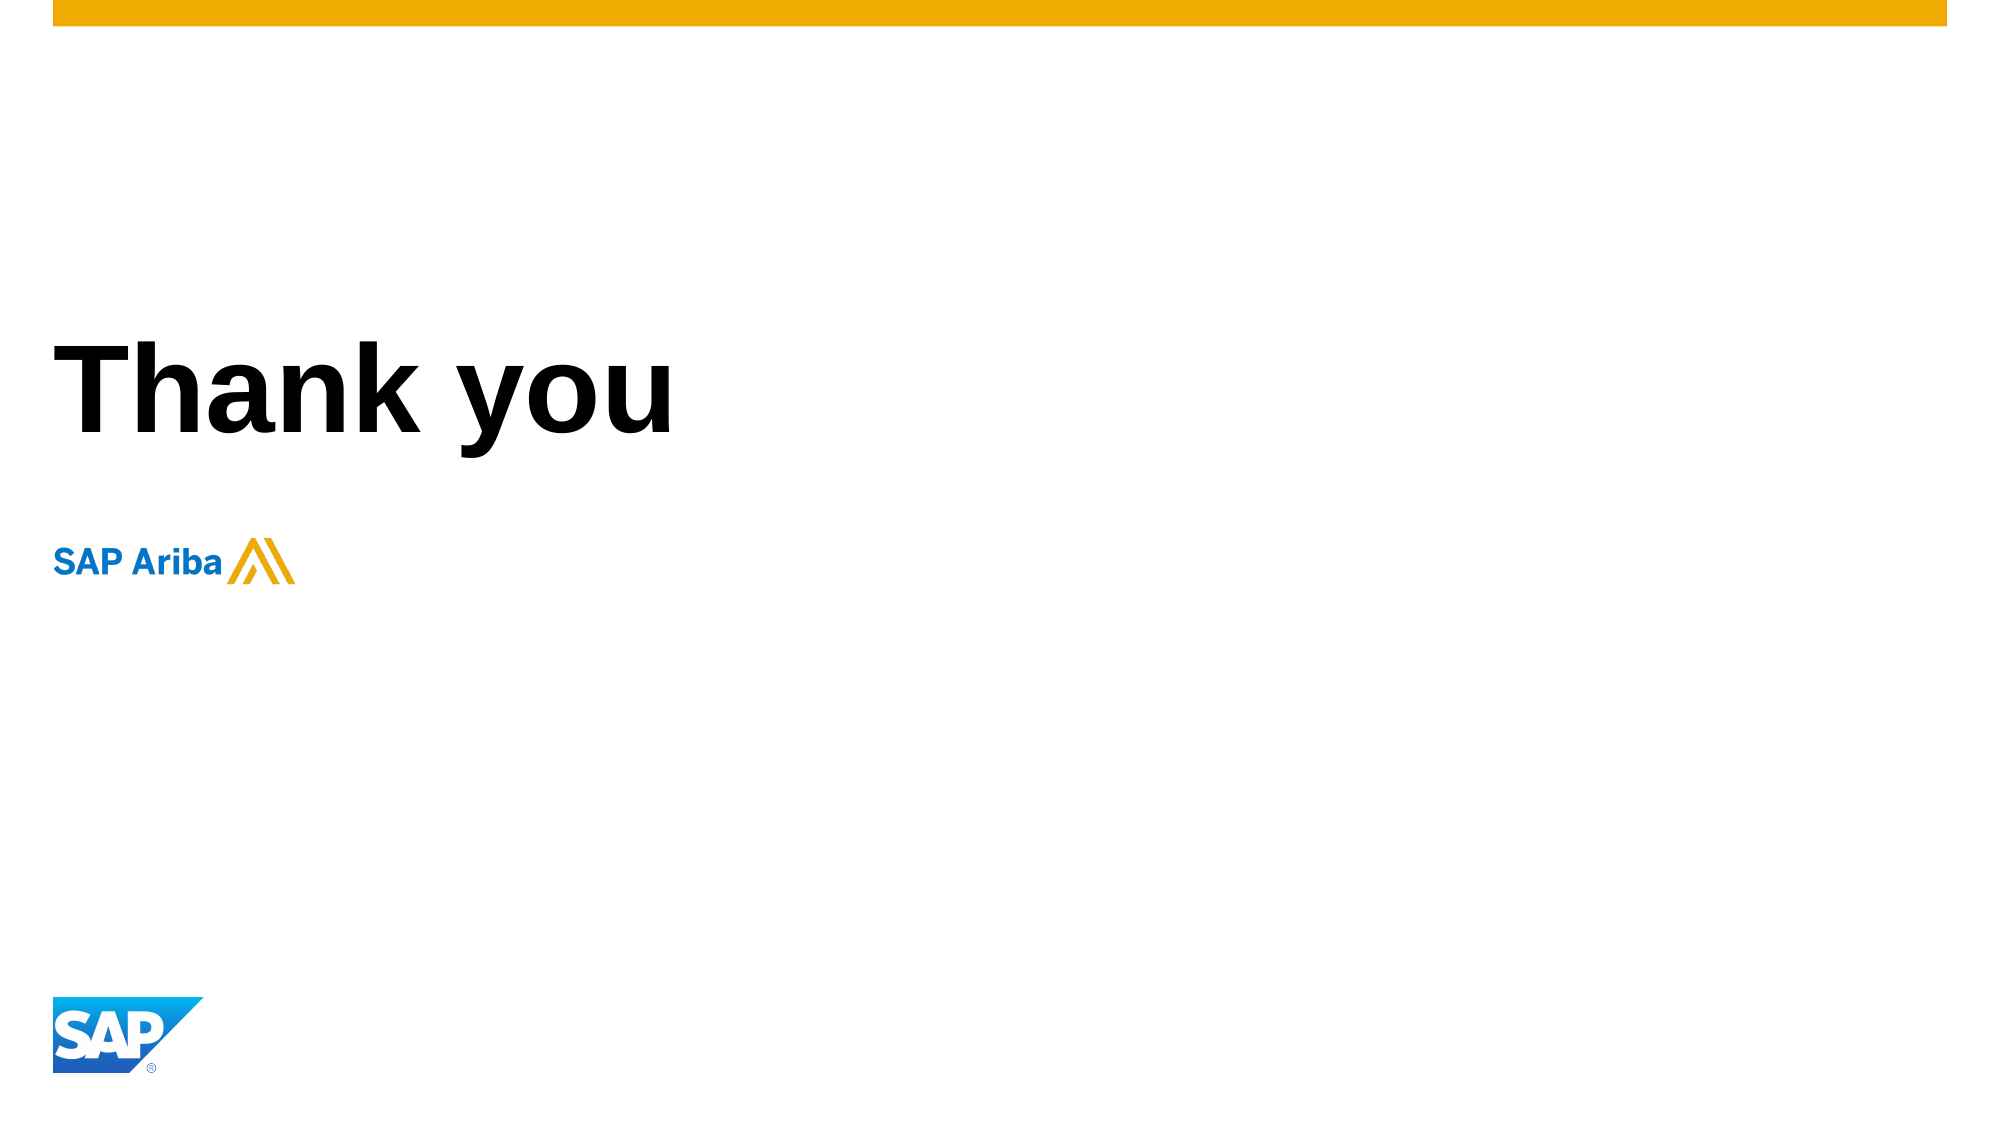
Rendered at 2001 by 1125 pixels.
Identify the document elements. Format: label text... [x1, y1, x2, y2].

title Thank you [53, 307, 1235, 459]
picture [53, 537, 296, 585]
picture [53, 999, 204, 1073]
